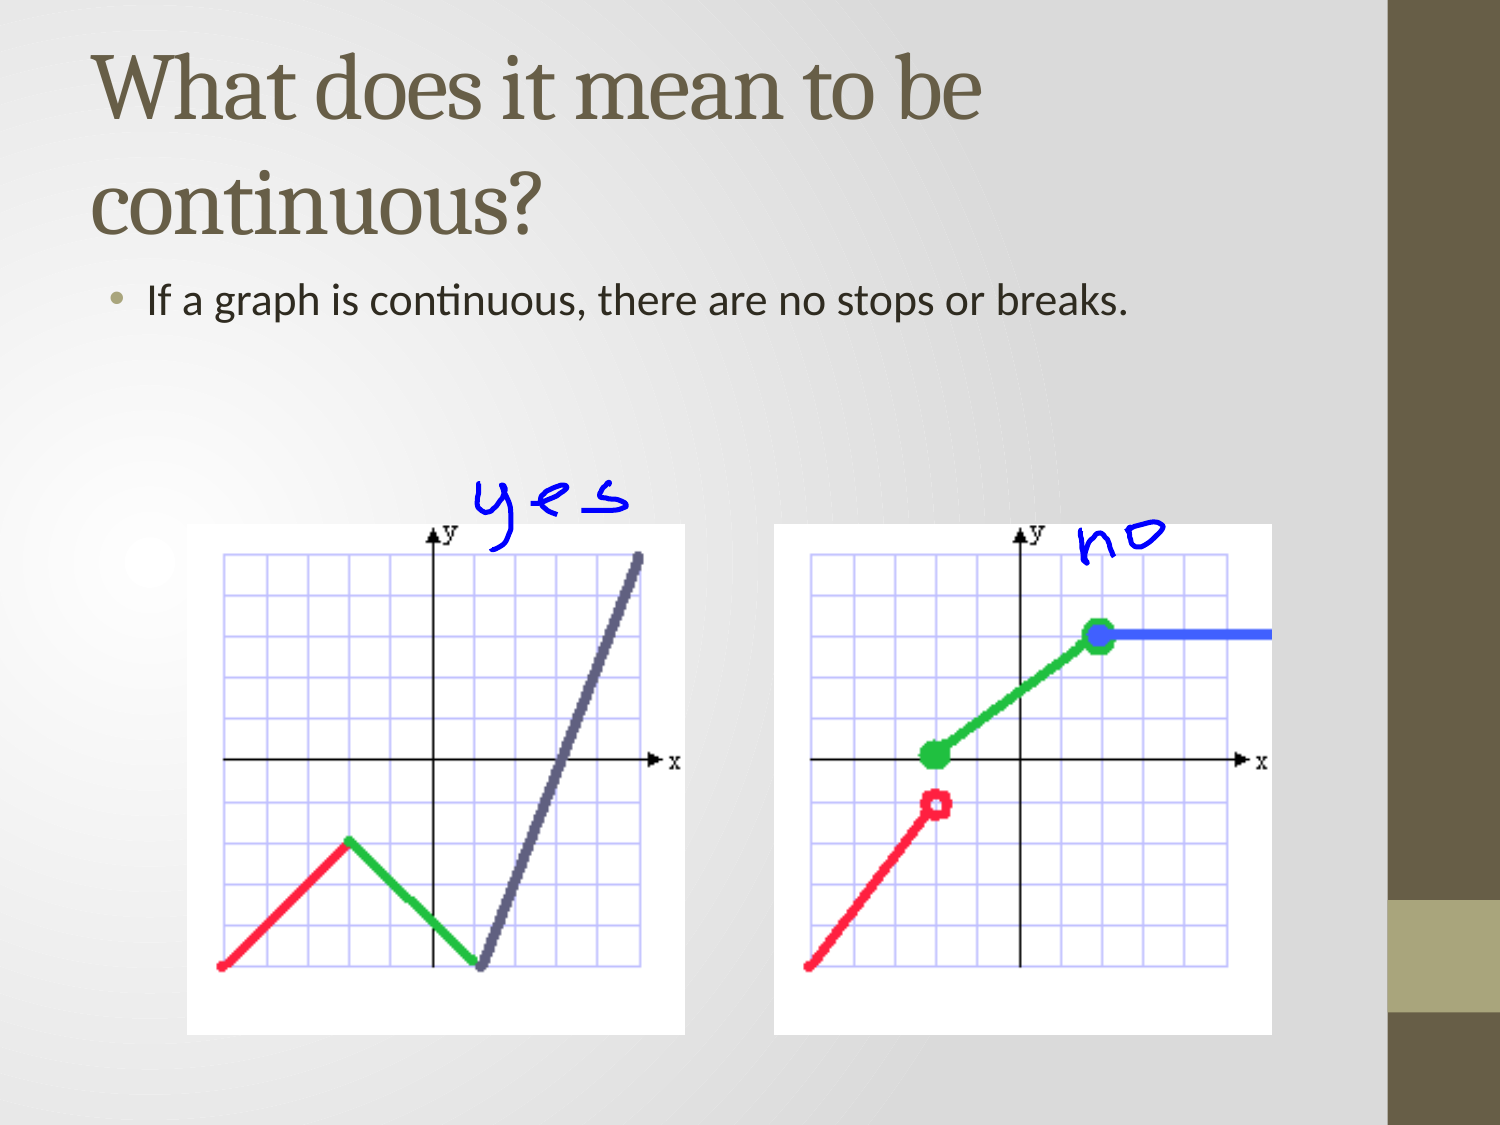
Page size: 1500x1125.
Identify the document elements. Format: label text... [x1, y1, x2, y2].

text_box [581, 481, 628, 512]
list If a graph is continuous, there are no stops or breaks. [75, 262, 1325, 1050]
text_box [476, 482, 512, 517]
picture [774, 524, 1273, 1036]
title What does it mean to be continuous? [75, 45, 1325, 233]
picture [186, 524, 686, 1036]
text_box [1079, 521, 1164, 564]
text_box [530, 484, 568, 516]
